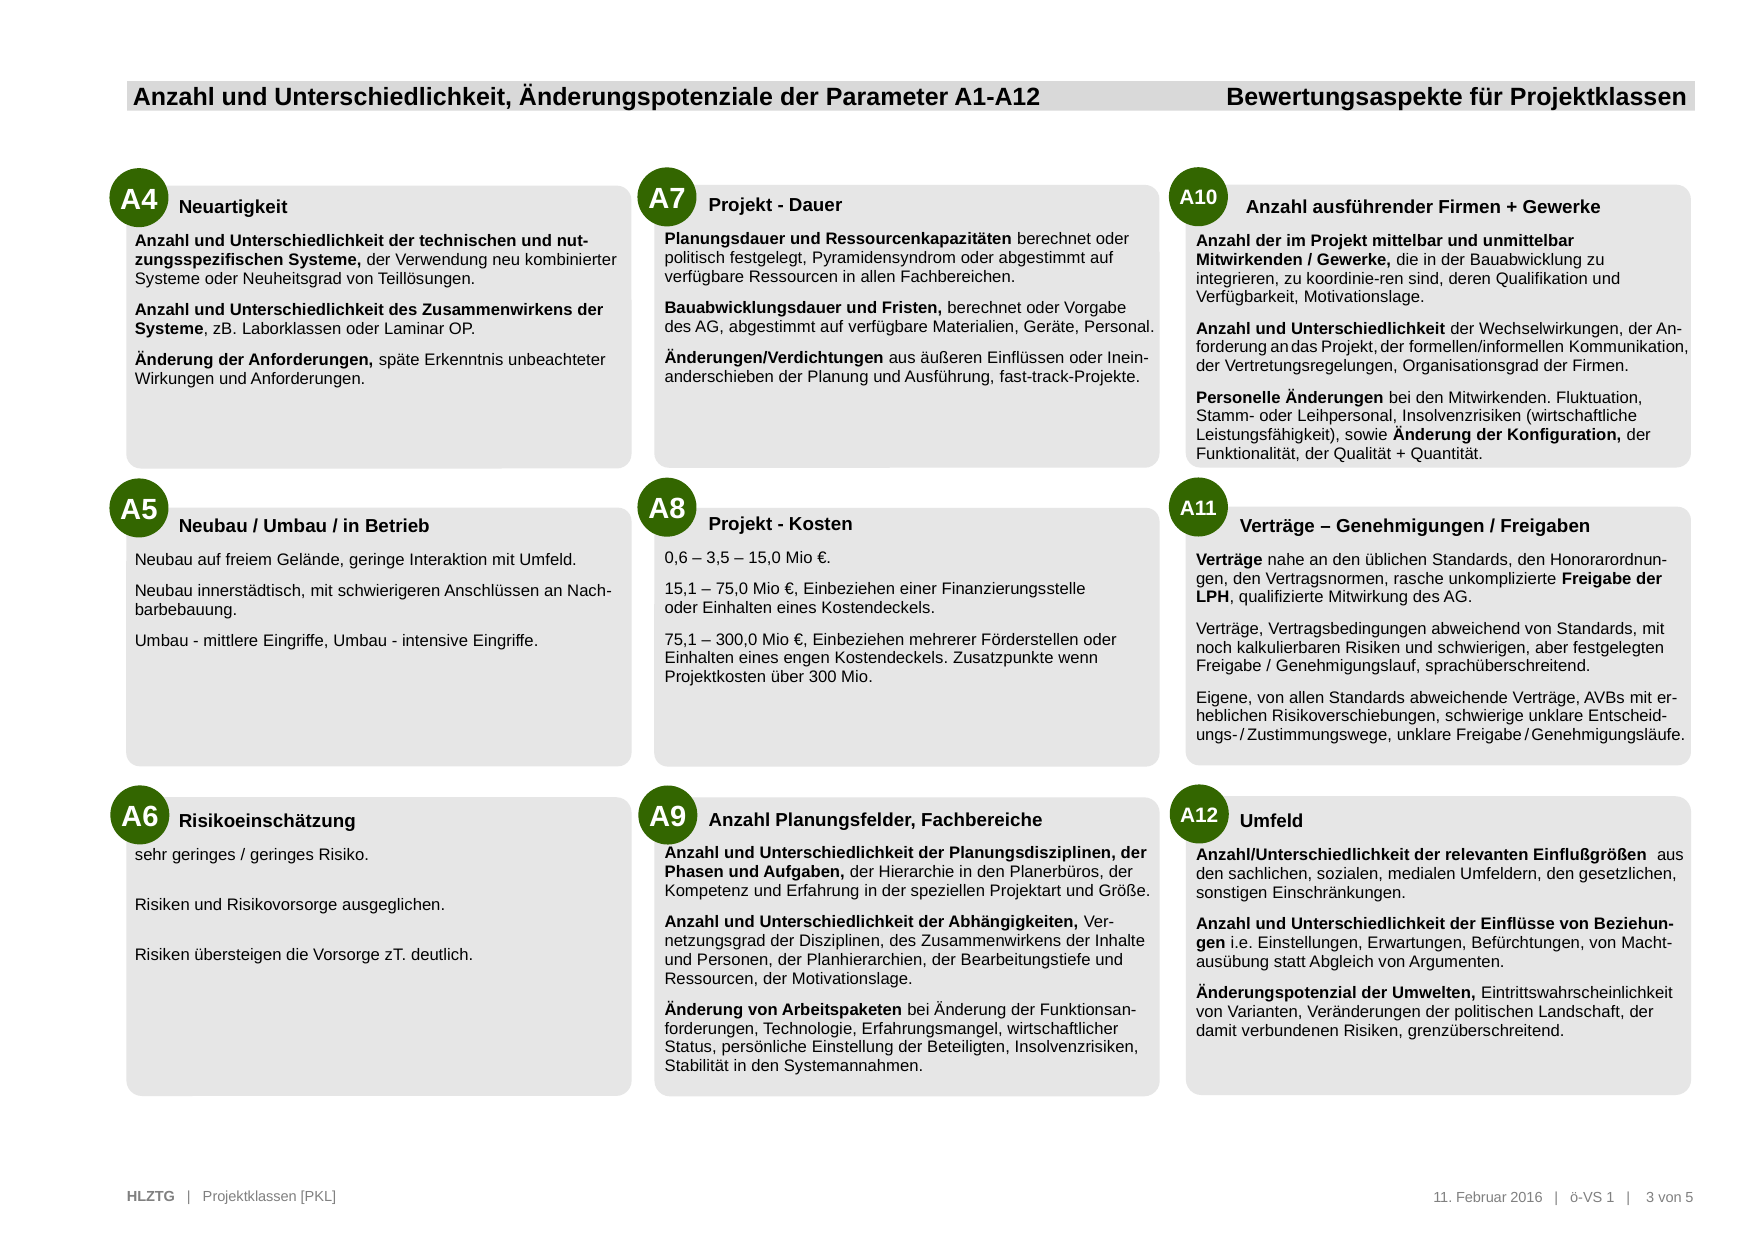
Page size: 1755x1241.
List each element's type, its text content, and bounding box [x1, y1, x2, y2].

table_cell Verträge – Genehmigungen / Freigaben Verträge nahe an den üblichen Standards, den Honorarordnun-gen, den Vertragsnormen, rasche unkomplizierte Freigabe der LPH, qualifizierte Mitwirkung des AG. Verträge, Vertragsbedingungen abweichend von Standards, mit noch kalkulierbaren Risiken und schwierigen, aber festgelegten Freigabe / Genehmigungslauf, sprachüberschreitend. Eigene, von allen Standards abweichende Verträge, AVBs mit er-heblichen Risikoverschiebungen, schwierige unklare Entscheid-ungs- / Zustimmungswege, unklare Freigabe / Genehmigungsläufe. [1190, 504, 1692, 799]
table_cell Projekt - Kosten 0,6 – 3,5 – 15,0 Mio €. 15,1 – 75,0 Mio €, Einbeziehen einer Finanzierungsstelle oder Einhalten eines Kostendeckels. 75,1 – 300,0 Mio €, Einbeziehen mehrerer Förderstellen oder Einhalten eines engen Kostendeckels. Zusatzpunkte wenn Projektkosten über 300 Mio. [659, 502, 1161, 797]
text_box A11 [1168, 477, 1228, 537]
text_box [1185, 841, 1190, 1090]
text_box A10 [1168, 167, 1228, 227]
text_box A9 [638, 785, 698, 845]
table_header Anzahl ausführender Firmen + Gewerke Anzahl der im Projekt mittelbar und unmittelbar Mitwirkenden / Gewerke, die in der Bauabwicklung zu integrieren, zu koordinie-ren sind, deren Qualifikation und Verfügbarkeit, Motivationslage. Anzahl und Unterschiedlichkeit der Wechselwirkungen, der An-forderung an das Projekt, der formellen/informellen Kommunikation, der Vertretungsregelungen, Organisationsgrad der Firmen. Personelle Änderungen bei den Mitwirkenden. Fluktuation, Stamm- oder Leihpersonal, Insolvenzrisiken (wirtschaftliche Leistungsfähigkeit), sowie Änderung der Konfiguration, der Funktionalität, der Qualität + Quantität. [1190, 185, 1692, 504]
table_cell Umfeld Anzahl/Unterschiedlichkeit der relevanten Einflußgrößen aus den sachlichen, sozialen, medialen Umfeldern, den gesetzlichen, sonstigen Einschränkungen. Anzahl und Unterschiedlichkeit der Einflüsse von Beziehun-gen i.e. Einstellungen, Erwartungen, Befürchtungen, von Macht-ausübung statt Abgleich von Argumenten. Änderungspotenzial der Umwelten, Eintrittswahrscheinlichkeit von Varianten, Veränderungen der politischen Landschaft, der damit verbundenen Risiken, grenzüberschreitend. [1190, 799, 1692, 1106]
text_box A5 [109, 478, 169, 538]
table_cell Risikoeinschätzung sehr geringes / geringes Risiko. Risiken und Risikovorsorge ausgeglichen. Risiken übersteigen die Vorsorge zT. deutlich. [129, 799, 631, 1106]
text_box [654, 224, 659, 464]
text_box A7 [637, 167, 697, 227]
text_box 11. Februar 2016 | ö-VS 1 | 3 von 5 [1374, 1188, 1694, 1206]
text_box [654, 842, 659, 1092]
text_box [654, 535, 659, 764]
text_box A12 [1169, 784, 1229, 844]
text_box A6 [110, 785, 170, 845]
table_header Projekt - Dauer Planungsdauer und Ressourcenkapazitäten berechnet oder politisch festgelegt, Pyramidensyndrom oder abgestimmt auf verfügbare Ressourcen in allen Fachbereichen. Bauabwicklungsdauer und Fristen, berechnet oder Vorgabe des AG, abgestimmt auf verfügbare Materialien, Geräte, Personal. Änderungen/Verdichtungen aus äußeren Einflüssen oder Inein-anderschieben der Planung und Ausführung, fast-track-Projekte. [659, 183, 1161, 502]
text_box [1185, 534, 1190, 762]
text_box [1185, 224, 1190, 464]
text_box A8 [637, 477, 697, 537]
table_header Neuartigkeit Anzahl und Unterschiedlichkeit der technischen und nut-zungsspezifischen Systeme, der Verwendung neu kombinierter Systeme oder Neuheitsgrad von Teillösungen. Anzahl und Unterschiedlichkeit des Zusammenwirkens der Systeme, zB. Laborklassen oder Laminar OP. Änderung der Anforderungen, späte Erkenntnis unbeachteter Wirkungen und Anforderungen. [129, 185, 631, 504]
table_cell Neubau / Umbau / in Betrieb Neubau auf freiem Gelände, geringe Interaktion mit Umfeld. Neubau innerstädtisch, mit schwierigeren Anschlüssen an Nach-barbebauung. Umbau - mittlere Eingriffe, Umbau - intensive Eingriffe. [129, 504, 631, 799]
text_box A4 [109, 168, 169, 228]
table_cell Anzahl Planungsfelder, Fachbereiche Anzahl und Unterschiedlichkeit der Planungsdisziplinen, der Phasen und Aufgaben, der Hierarchie in den Planerbüros, der Kompetenz und Erfahrung in der speziellen Projektart und Größe. Anzahl und Unterschiedlichkeit der Abhängigkeiten, Ver-netzungsgrad der Disziplinen, des Zusammenwirkens der Inhalte und Personen, der Planhierarchien, der Bearbeitungstiefe und Ressourcen, der Motivationslage. Änderung von Arbeitspaketen bei Änderung der Funktionsan-forderungen, Technologie, Erfahrungsmangel, wirtschaftlicher Status, persönliche Einstellung der Beteiligten, Insolvenzrisiken, Stabilität in den Systemannahmen. [659, 797, 1161, 1104]
